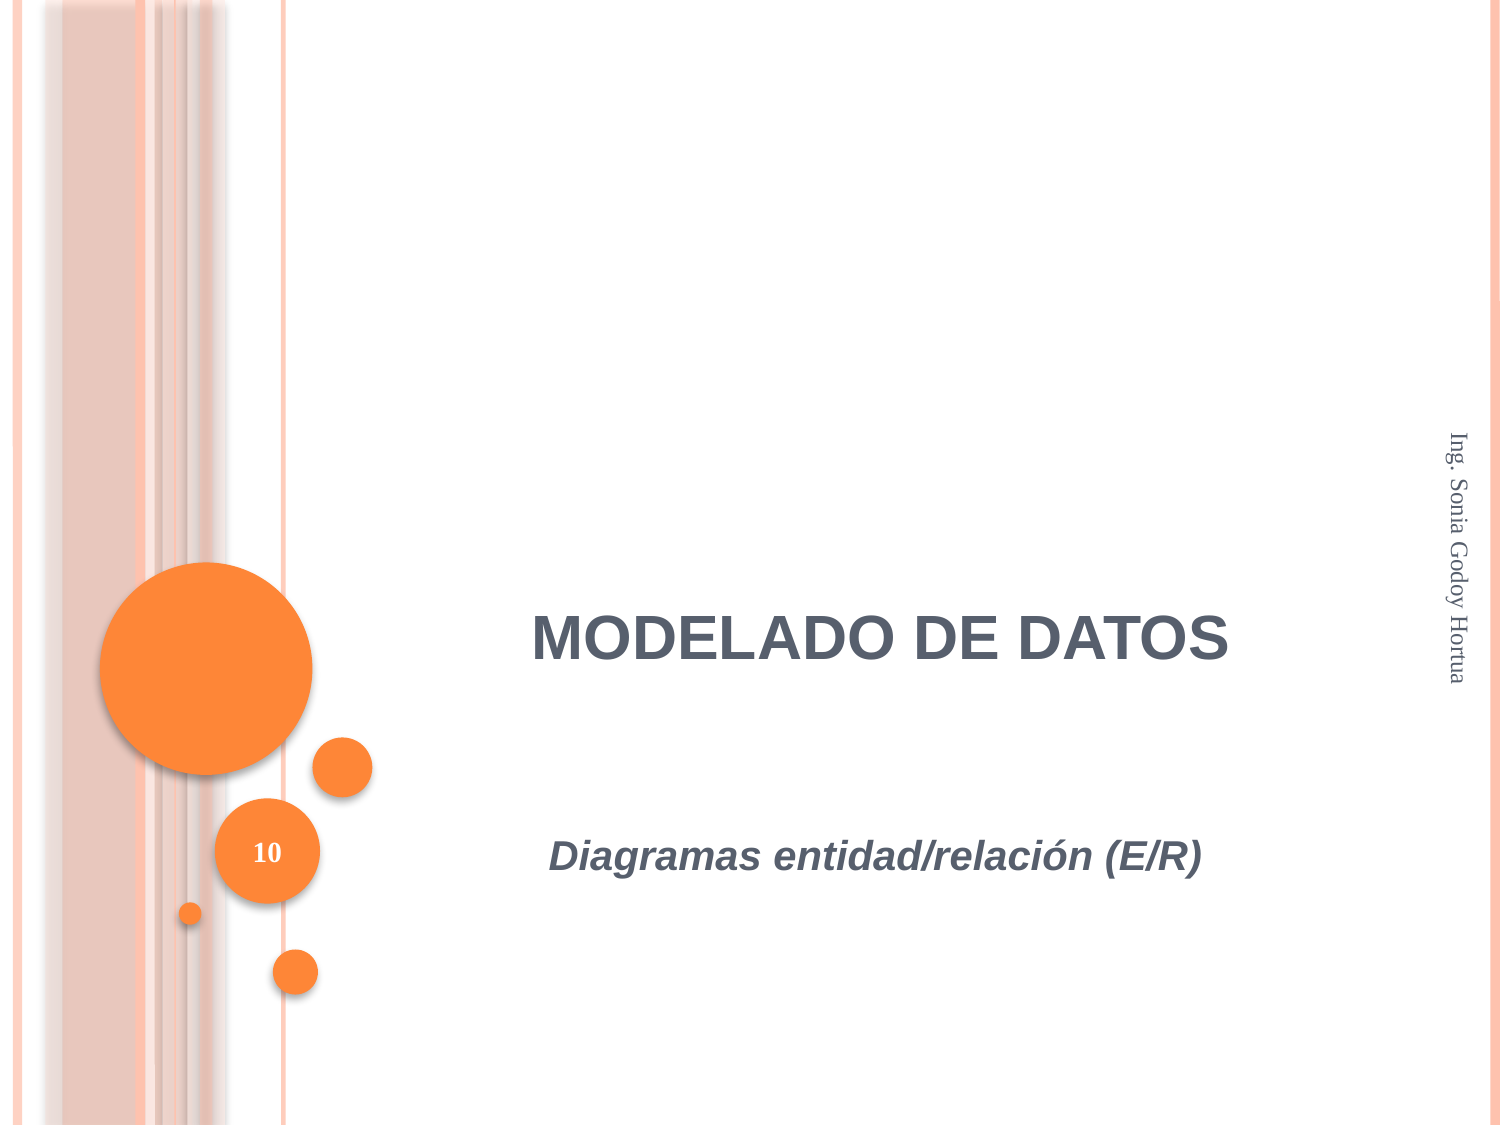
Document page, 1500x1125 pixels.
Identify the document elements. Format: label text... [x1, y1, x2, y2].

title MODELADO DE DATOS [375, 512, 1388, 680]
footer Ing. Sonia Godoy Hortua [1429, 417, 1493, 1018]
slide_number 10 [217, 808, 318, 894]
subtitle Diagramas entidad/relación (E/R) [374, 820, 1388, 1046]
